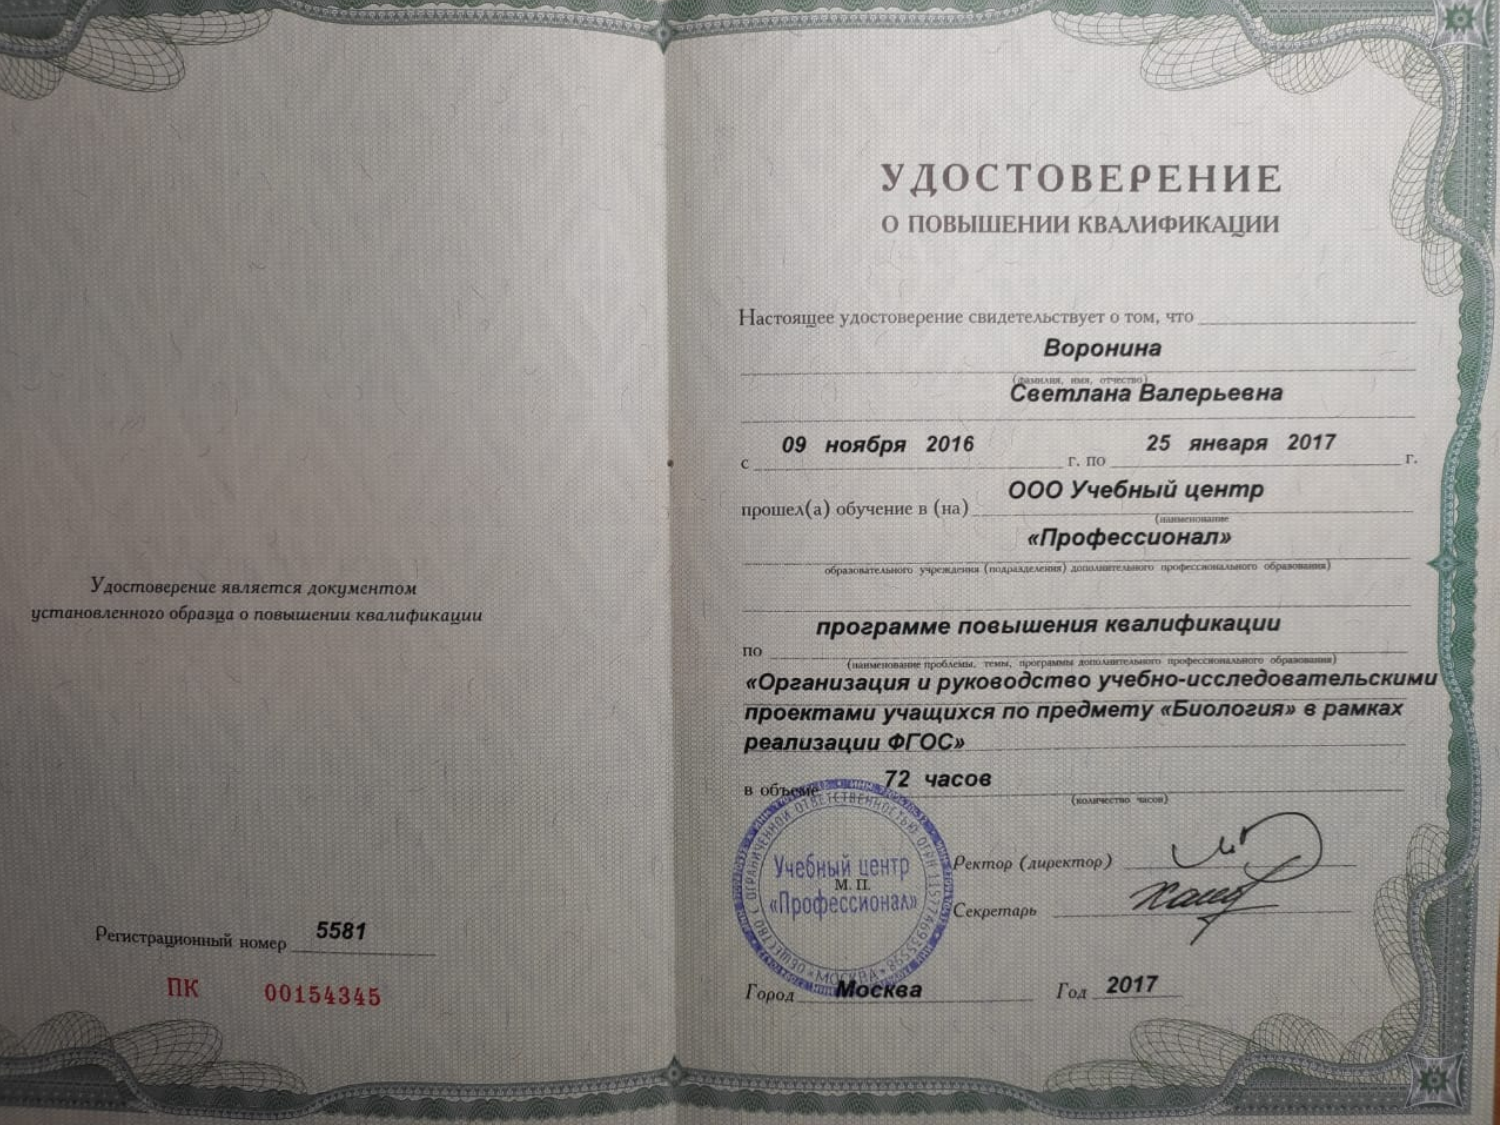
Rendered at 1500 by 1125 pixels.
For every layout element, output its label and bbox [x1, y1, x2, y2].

list [0, 0, 1500, 1125]
